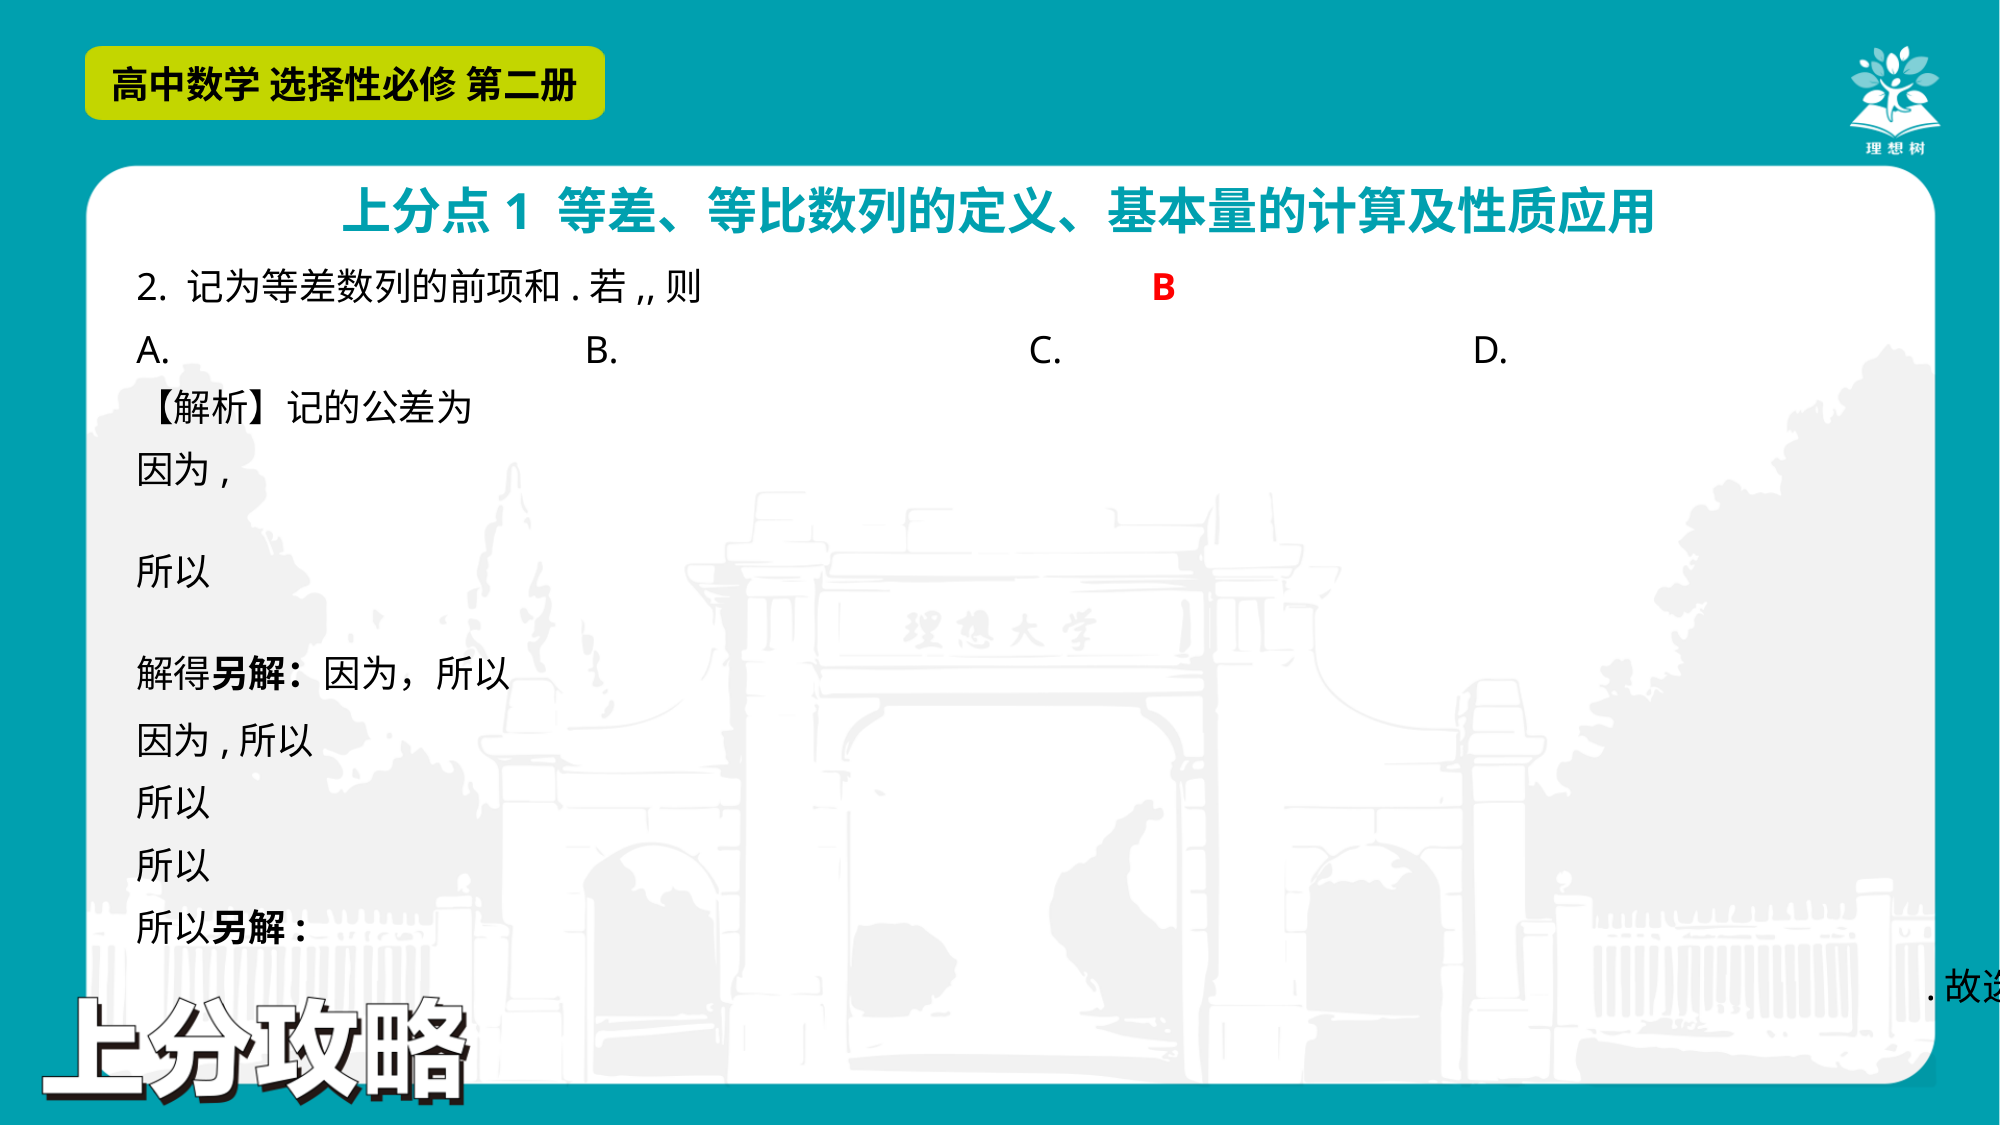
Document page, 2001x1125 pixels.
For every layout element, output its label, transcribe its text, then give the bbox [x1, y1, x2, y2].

text_box B [1136, 247, 1191, 303]
picture [0, 0, 2000, 1125]
